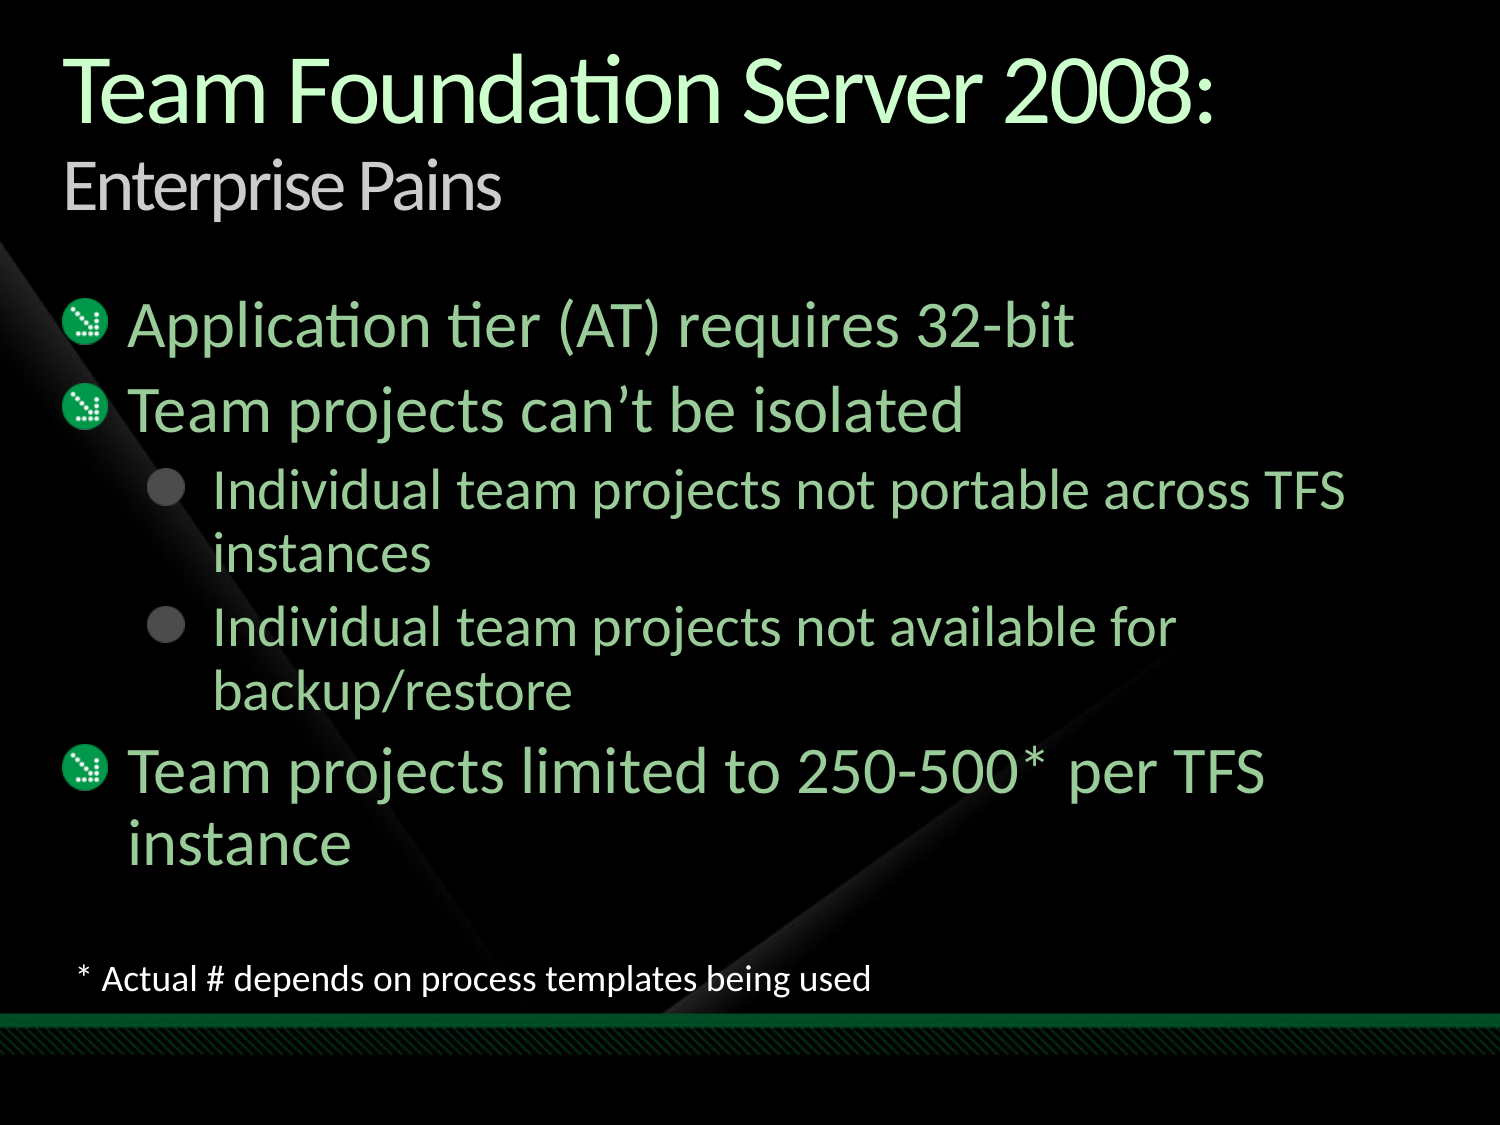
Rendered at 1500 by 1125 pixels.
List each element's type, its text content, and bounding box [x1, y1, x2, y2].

picture [0, 0, 1500, 1125]
picture [147, 606, 185, 643]
picture [147, 468, 185, 506]
title Team Foundation Server 2008: Enterprise Pains [62, 37, 1438, 229]
list Application tier (AT) requires 32-bit Team projects can’t be isolated Individual team projects not portable across TFS instances Individual team projects not available for backup/restore Team projects limited to 250-500* per TFS instance [62, 231, 1500, 980]
text_box * Actual # depends on process templates being used [59, 946, 898, 1006]
